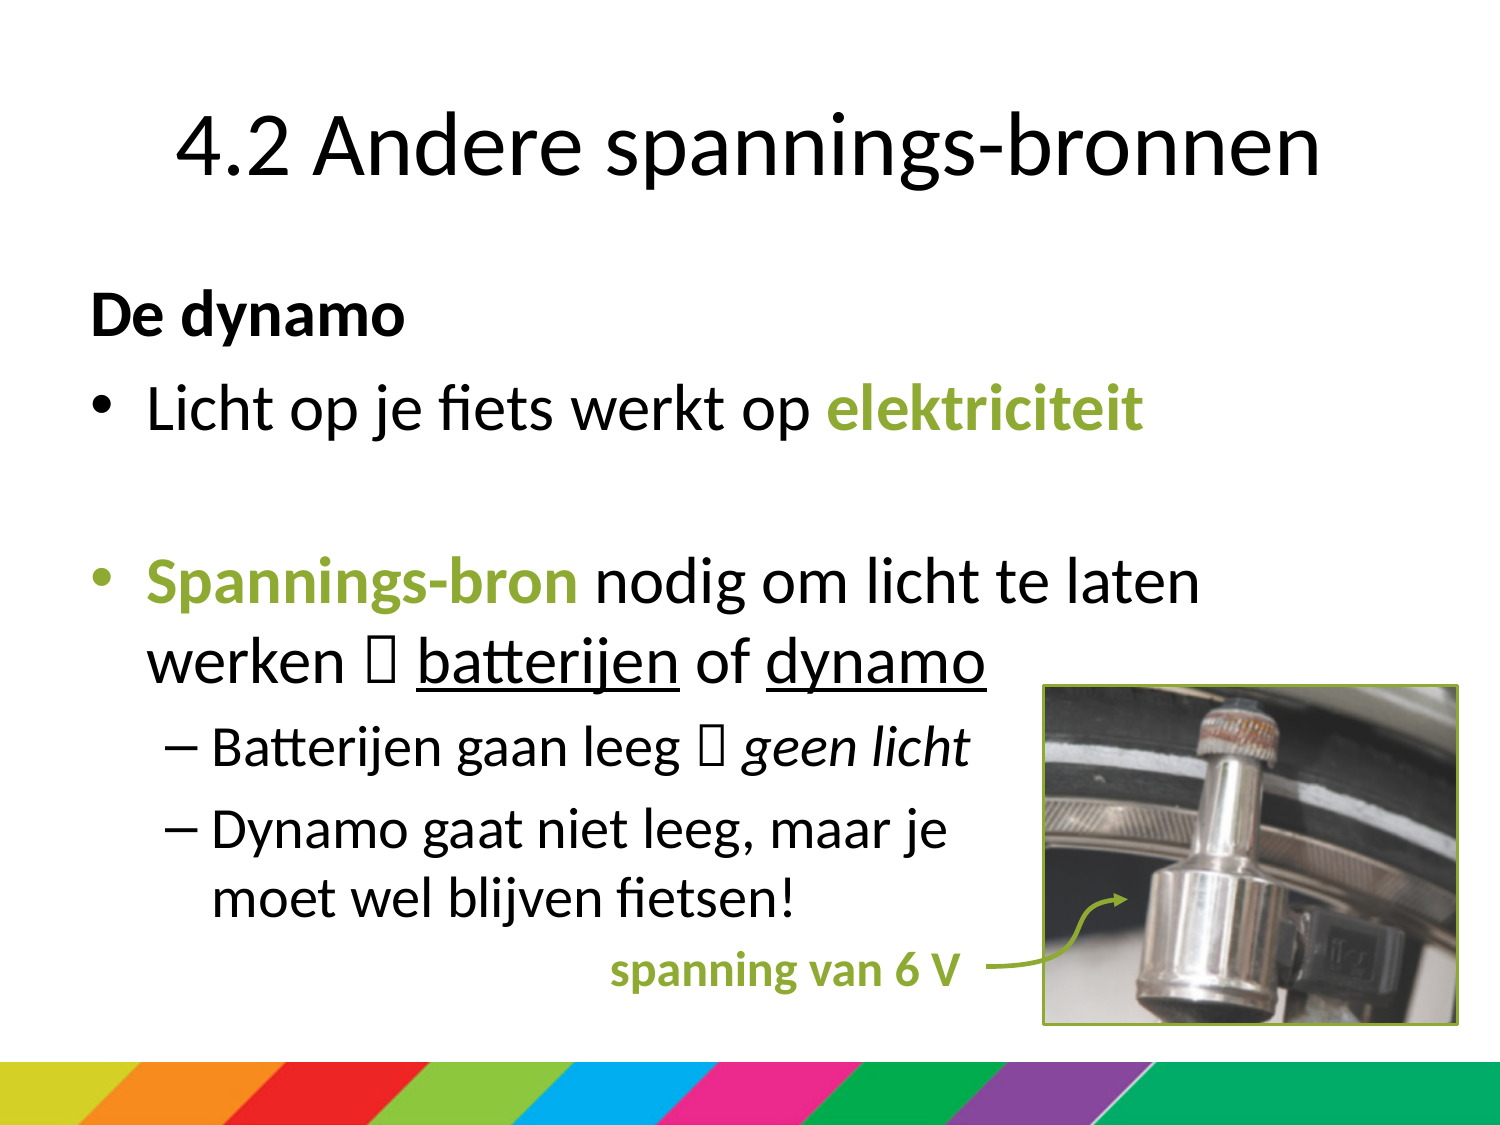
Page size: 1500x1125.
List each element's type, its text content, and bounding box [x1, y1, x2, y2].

text_box spanning van 6 V [584, 929, 987, 1004]
picture [0, 1062, 574, 1125]
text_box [985, 898, 1129, 968]
picture [656, 1062, 1500, 1125]
list De dynamo Licht op je fiets werkt op elektriciteit Spannings-bron nodig om licht te laten werken  batterijen of dynamo Batterijen gaan leeg  geen licht Dynamo gaat niet leeg, maar je moet wel blijven fietsen! [75, 262, 1425, 1005]
title 4.2 Andere spannings-bronnen [75, 45, 1425, 233]
picture [1045, 686, 1457, 1024]
